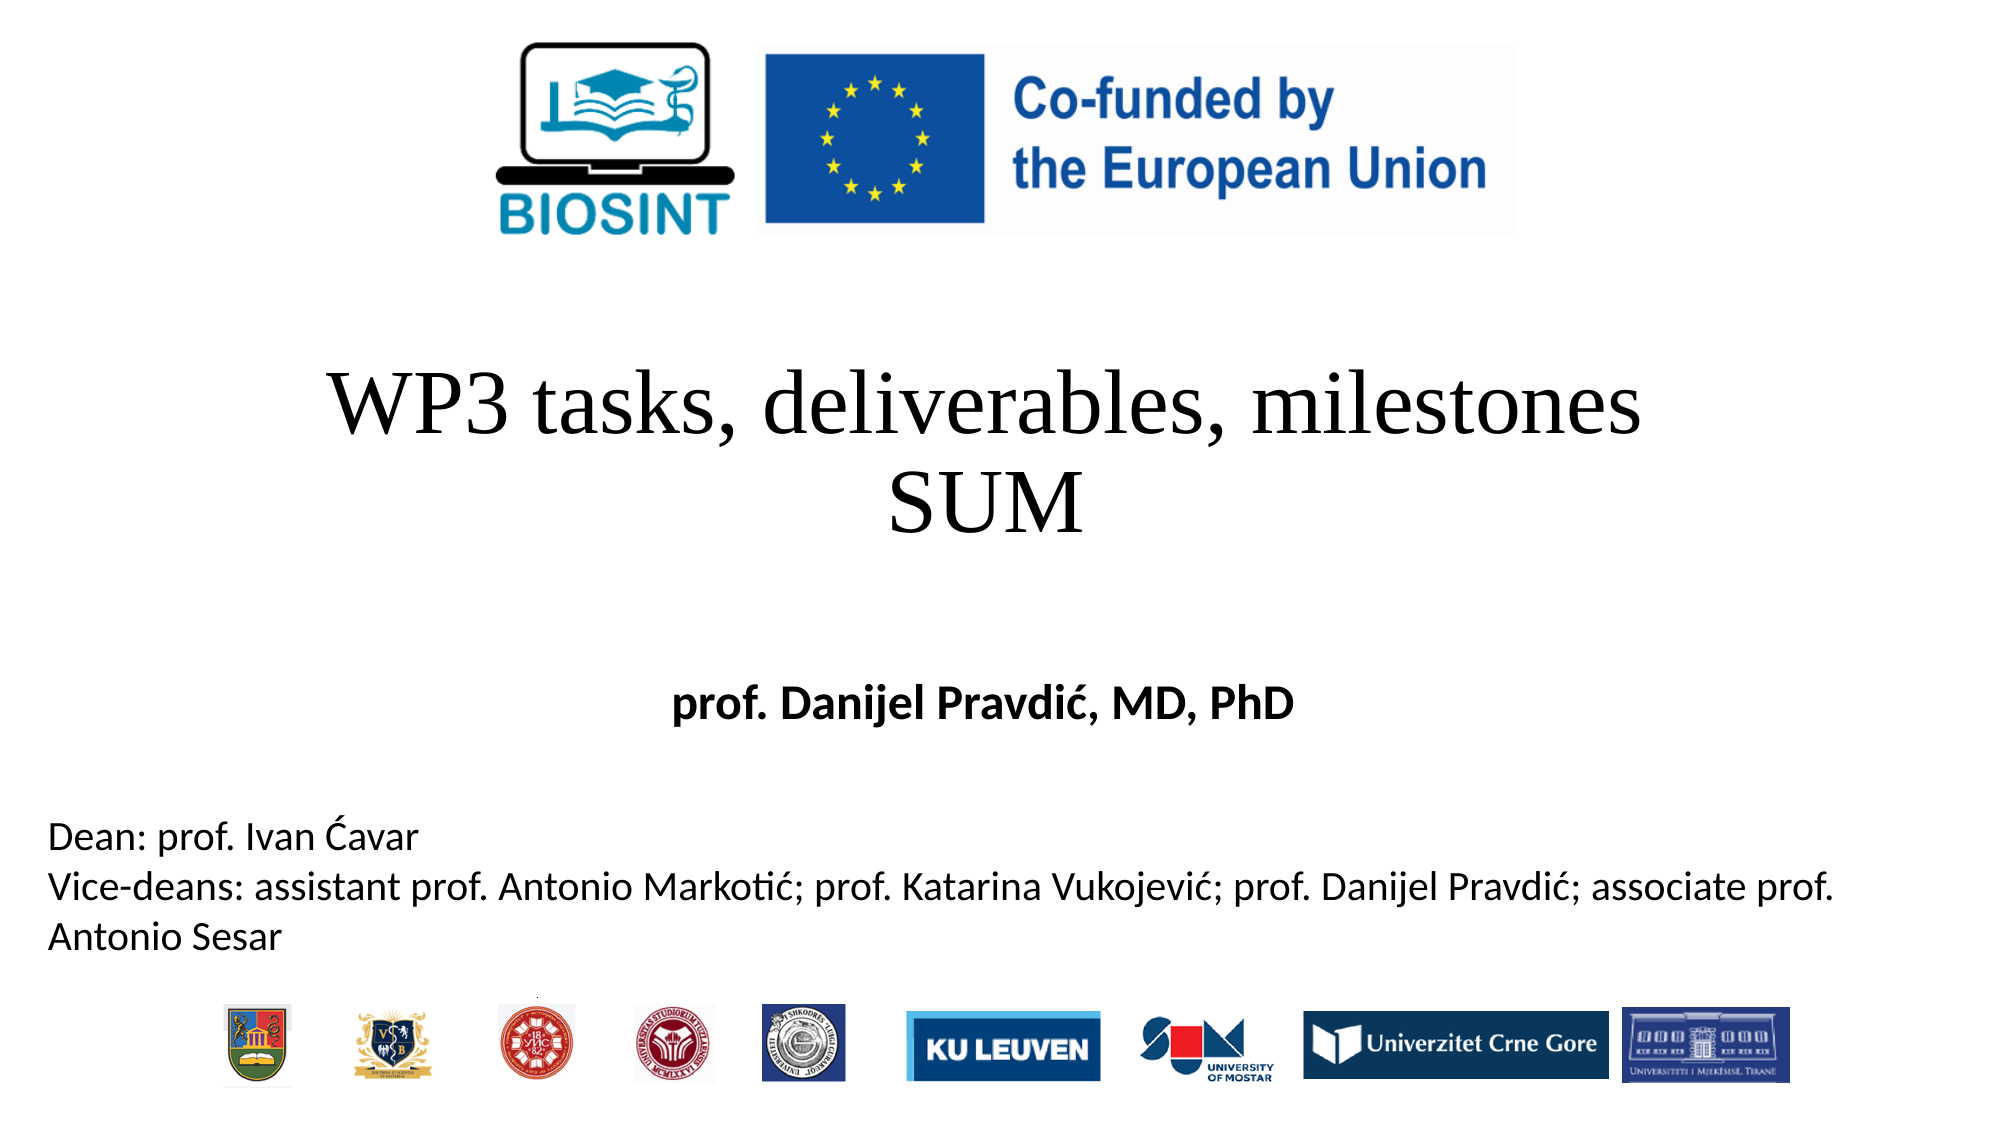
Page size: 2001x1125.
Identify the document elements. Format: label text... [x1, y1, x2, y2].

title WP3 tasks, deliverables, milestones SUM [306, 347, 1666, 561]
text_box prof. Danijel Pravdić, MD, PhD [656, 661, 1310, 737]
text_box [222, 997, 1797, 1092]
picture [483, 26, 1517, 263]
text_box Dean: prof. Ivan Ćavar Vice-deans: assistant prof. Antonio Markotić; prof. Katarina Vukojević; prof. Danijel Pravdić; associate prof. Antonio Sesar [33, 801, 1926, 967]
